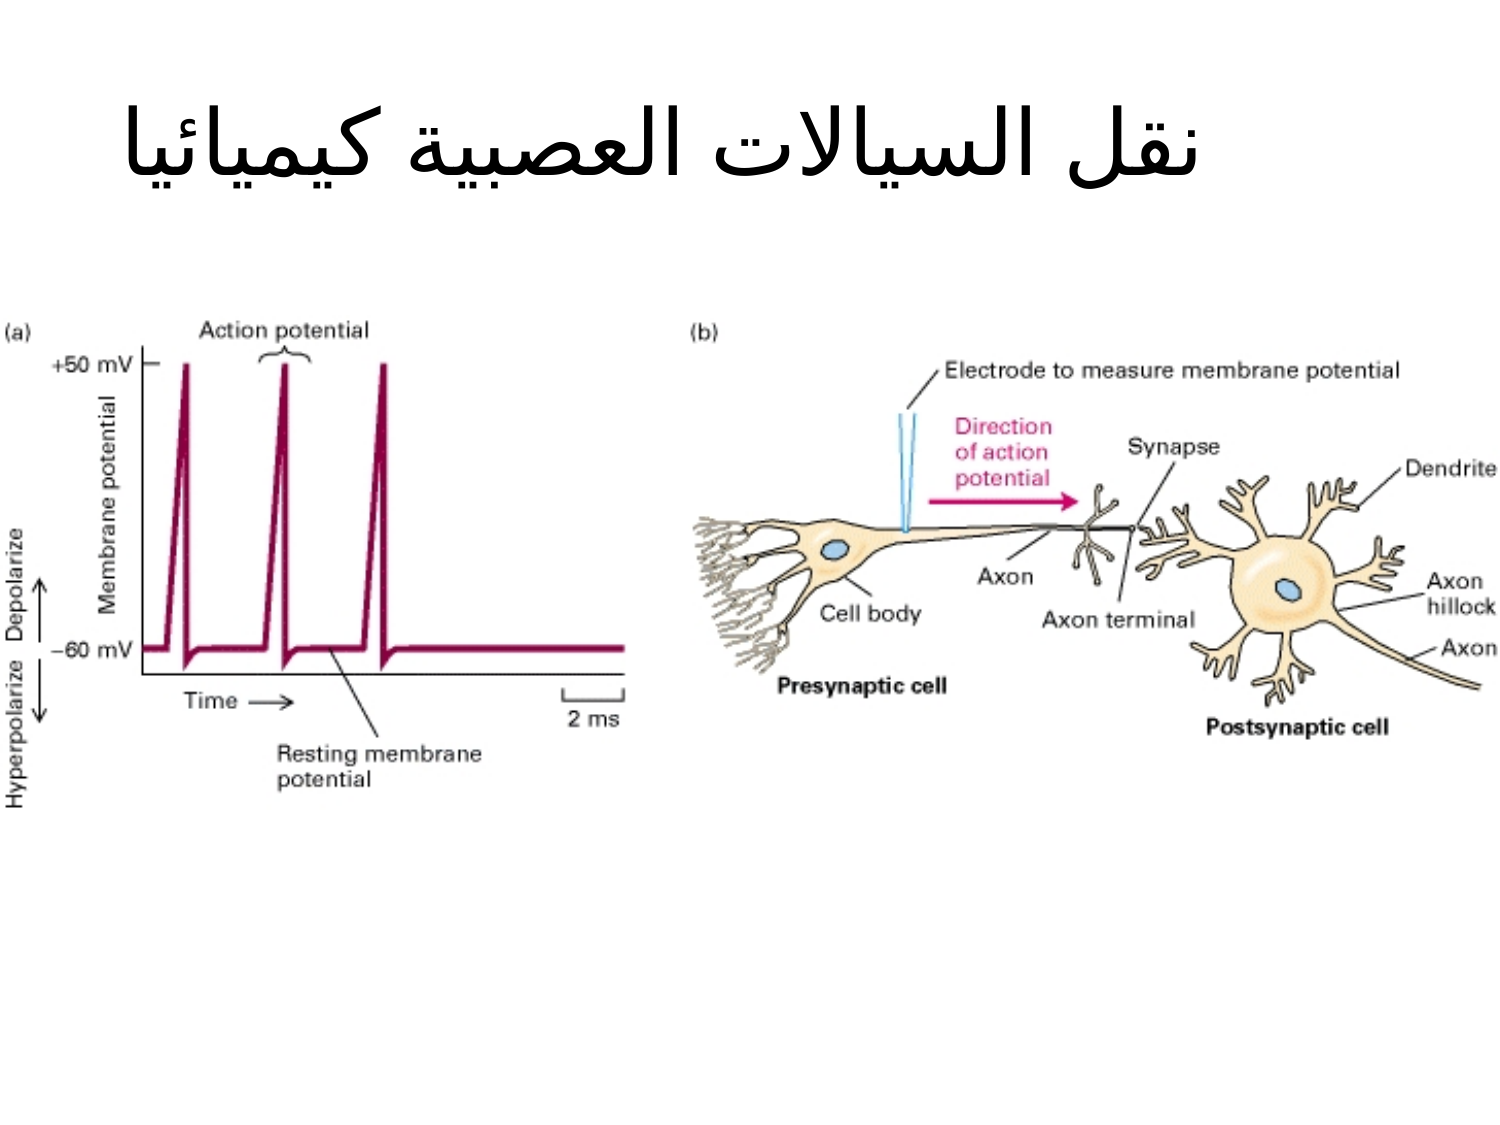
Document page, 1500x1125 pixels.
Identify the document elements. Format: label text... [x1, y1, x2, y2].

title نقل السيالات العصبية كيميائيا [0, 45, 1350, 233]
picture [0, 315, 1500, 810]
